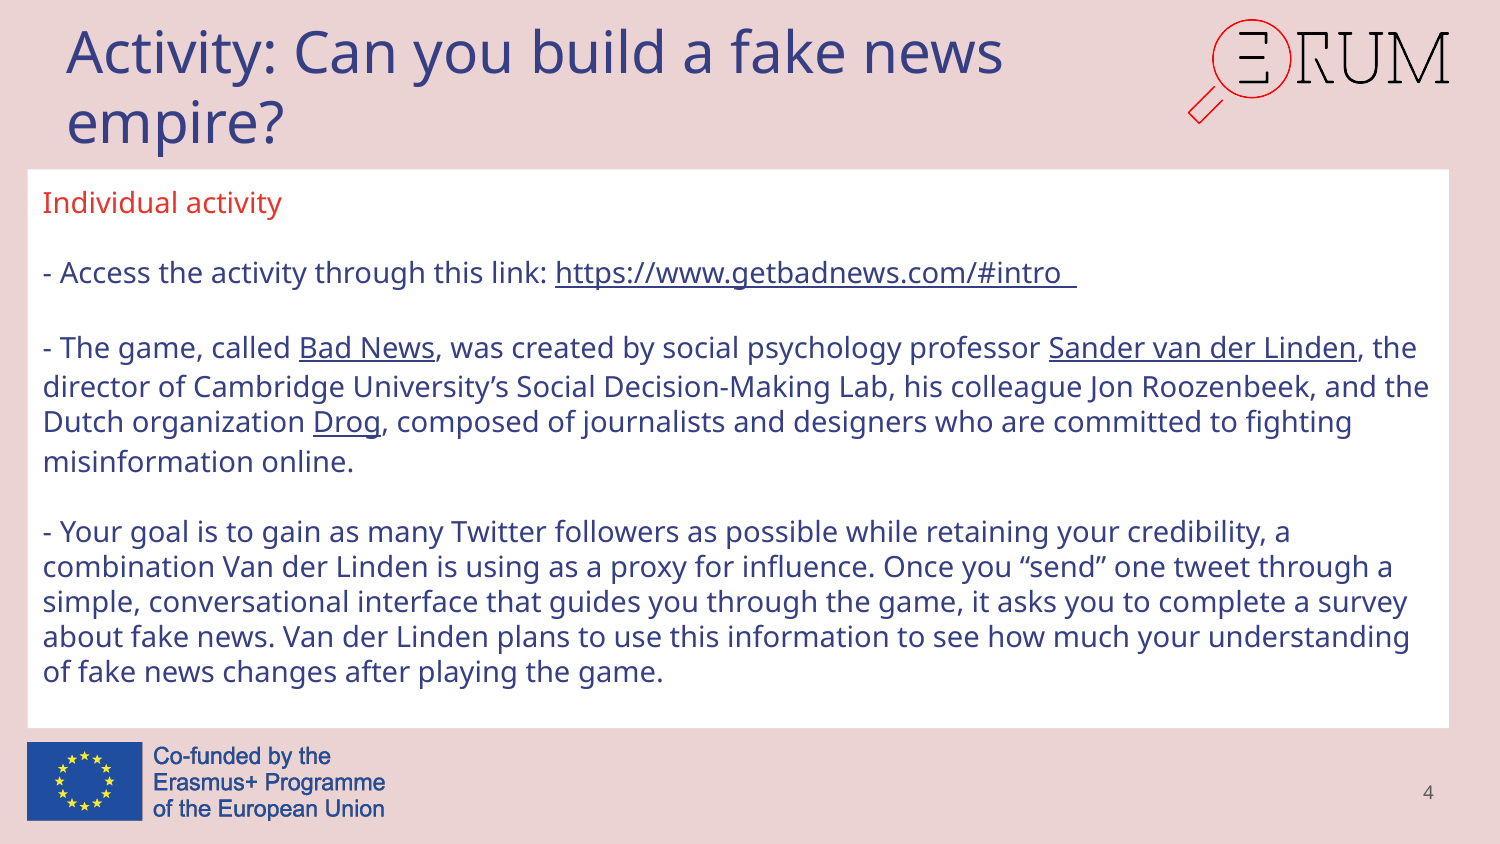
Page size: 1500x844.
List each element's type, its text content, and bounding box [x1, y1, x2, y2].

picture [1136, 0, 1500, 137]
list Individual activity - Access the activity through this link: https://www.getbadnews.com/#intro - The game, called Bad News, was created by social psychology professor Sander van der Linden, the director of Cambridge University’s Social Decision-Making Lab, his colleague Jon Roozenbeek, and the Dutch organization Drog, composed of journalists and designers who are committed to fighting misinformation online. - Your goal is to gain as many Twitter followers as possible while retaining your credibility, a combination Van der Linden is using as a proxy for influence. Once you “send” one tweet through a simple, conversational interface that guides you through the game, it asks you to complete a survey about fake news. Van der Linden plans to use this information to see how much your understanding of fake news changes after playing the game. [27, 169, 1449, 729]
picture [27, 742, 385, 821]
slide_number 4 [1358, 761, 1449, 826]
title Activity: Can you build a fake news empire? [51, 0, 1168, 94]
